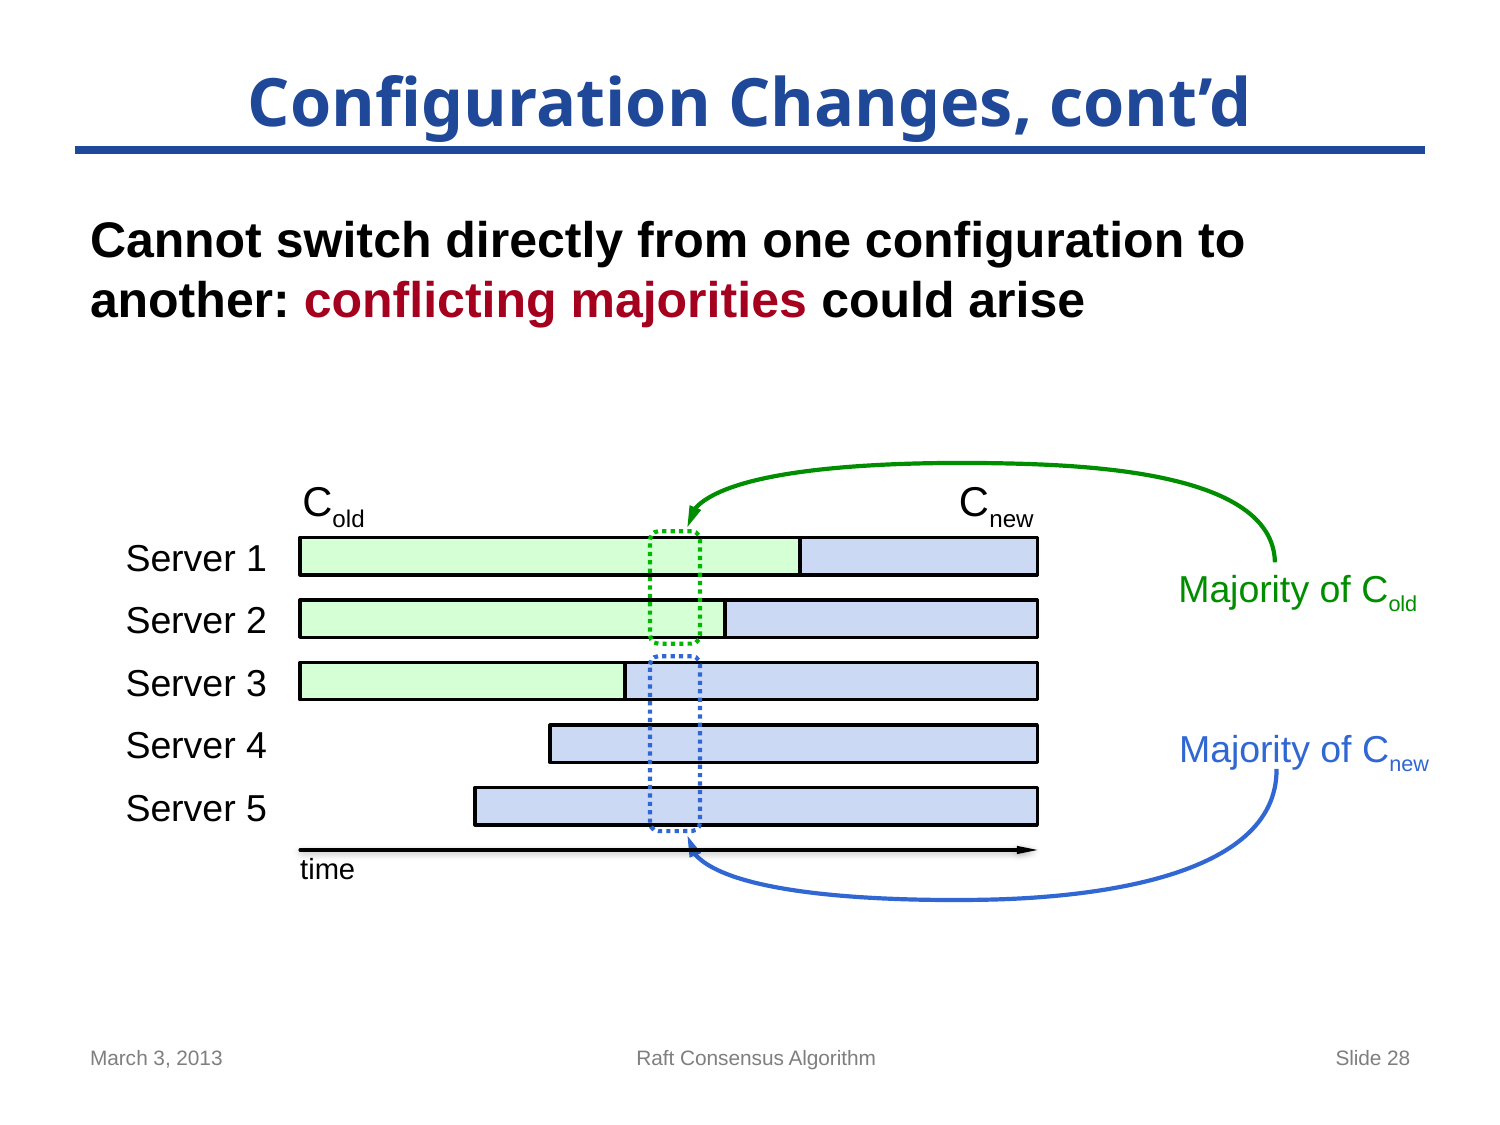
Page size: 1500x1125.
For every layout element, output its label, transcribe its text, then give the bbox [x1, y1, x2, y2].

text_box [700, 660, 1040, 702]
text_box [687, 460, 1278, 563]
text_box Majority of Cold [1178, 564, 1418, 616]
text_box [723, 598, 1040, 640]
text_box time [299, 857, 356, 885]
text_box [700, 535, 798, 577]
text_box Server 2 [125, 595, 268, 642]
text_box [701, 723, 1040, 765]
text_box Server 4 [125, 720, 268, 767]
text_box [687, 768, 1279, 903]
footer Raft Consensus Algorithm [474, 1037, 1038, 1103]
text_box Majority of Cnew [1179, 724, 1430, 777]
text_box [798, 535, 1040, 577]
text_box Server 3 [125, 658, 268, 704]
text_box [298, 598, 650, 640]
text_box [473, 785, 650, 827]
text_box [298, 660, 623, 702]
list Cannot switch directly from one configuration to another: conflicting majorities could arise [75, 200, 1425, 1005]
text_box [548, 723, 650, 765]
text_box [298, 535, 650, 577]
text_box [701, 785, 1040, 827]
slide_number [75, 1037, 425, 1103]
text_box [647, 529, 703, 646]
text_box Server 1 [125, 533, 268, 579]
slide_number Slide 28 [1074, 1037, 1425, 1103]
text_box [623, 660, 650, 702]
text_box [700, 598, 723, 640]
text_box Cold [302, 474, 366, 532]
text_box [647, 654, 703, 834]
text_box Server 5 [125, 783, 268, 829]
title Configuration Changes, cont’d [75, 50, 1425, 150]
